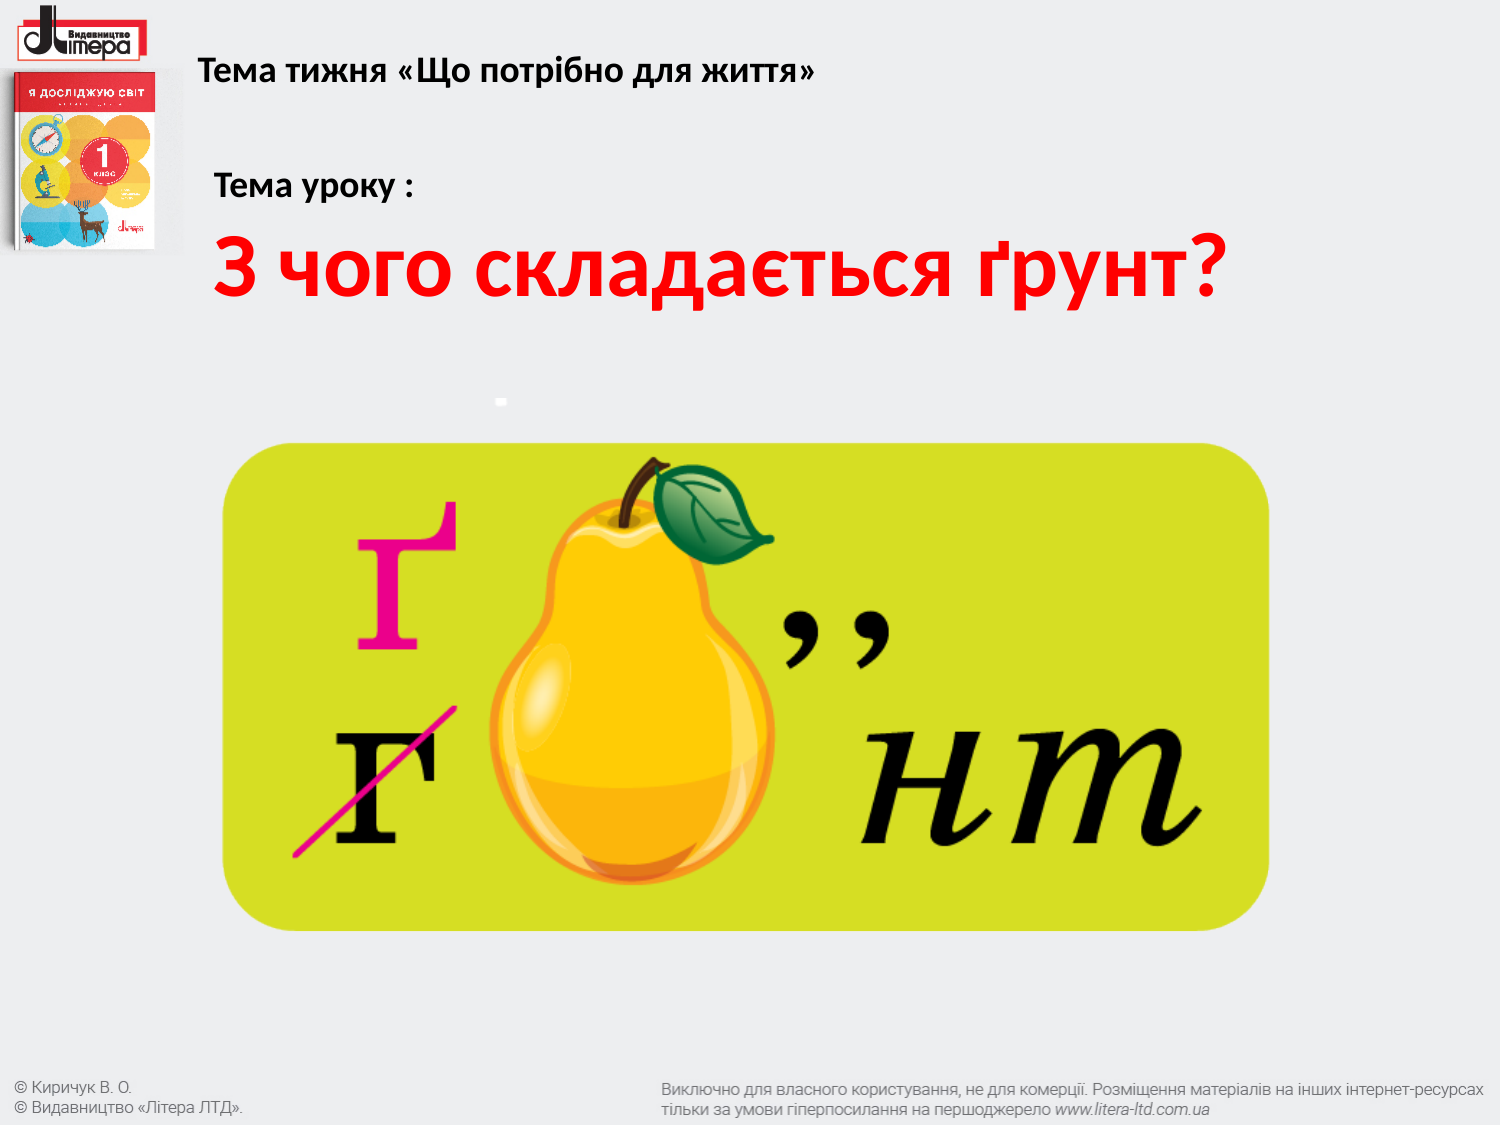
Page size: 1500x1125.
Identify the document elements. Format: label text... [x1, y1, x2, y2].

picture [0, 0, 1500, 1125]
text_box Тема тижня «Що потрібно для життя» [183, 37, 941, 98]
text_box Тема уроку : З чого складається ґрунт? [199, 152, 1340, 322]
